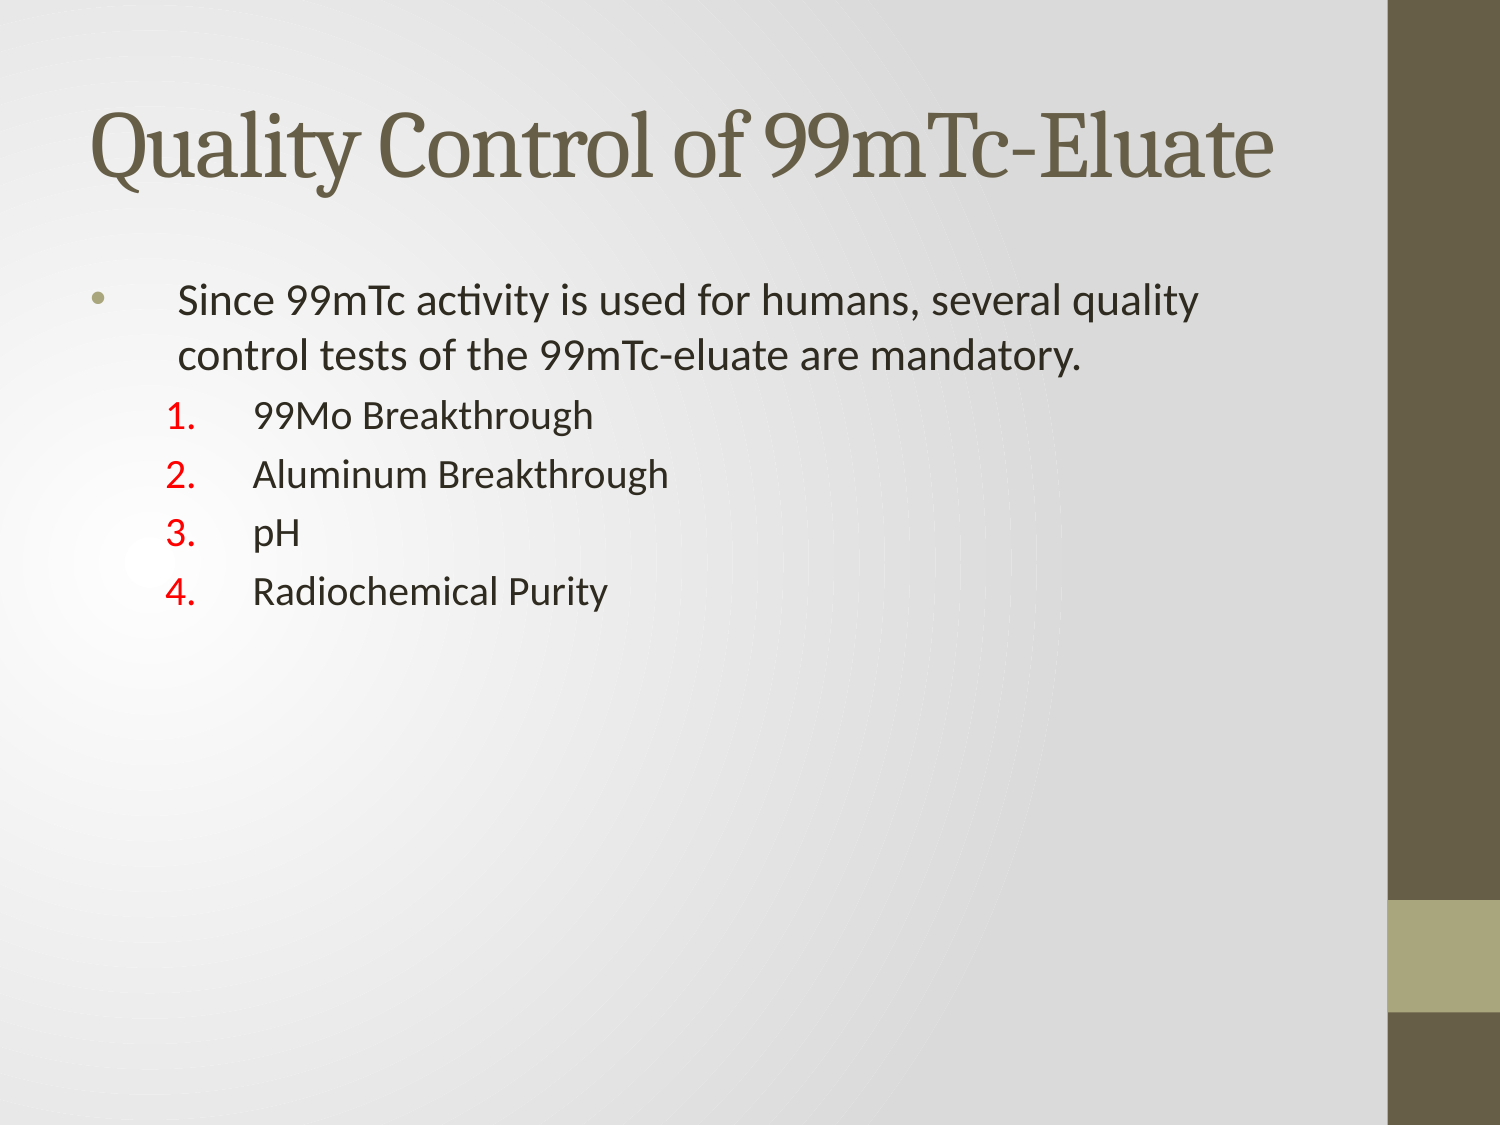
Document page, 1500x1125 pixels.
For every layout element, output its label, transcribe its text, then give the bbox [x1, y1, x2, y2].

list Since 99mTc activity is used for humans, several quality control tests of the 99mTc-eluate are mandatory. 99Mo Breakthrough Aluminum Breakthrough pH Radiochemical Purity [74, 262, 1326, 1051]
title Quality Control of 99mTc-Eluate [75, 45, 1325, 233]
